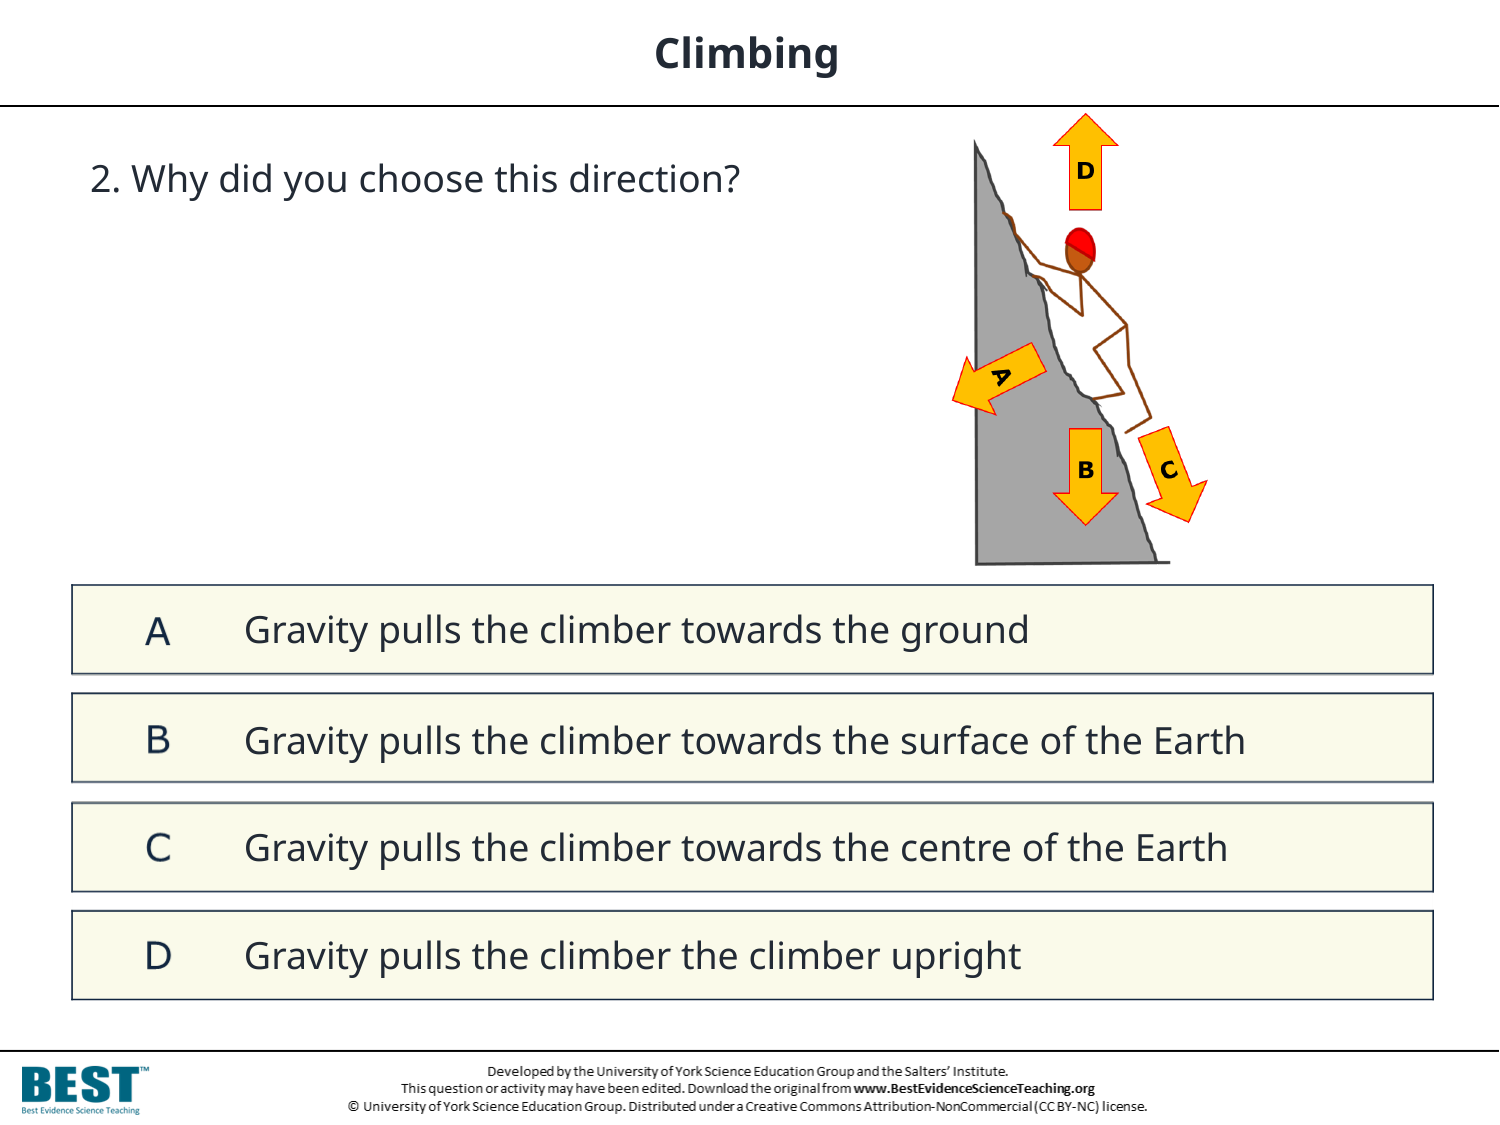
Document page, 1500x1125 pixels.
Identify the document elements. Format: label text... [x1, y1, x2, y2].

picture [0, 105, 1500, 1125]
text_box Climbing [23, 4, 1471, 99]
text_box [71, 584, 1435, 1001]
